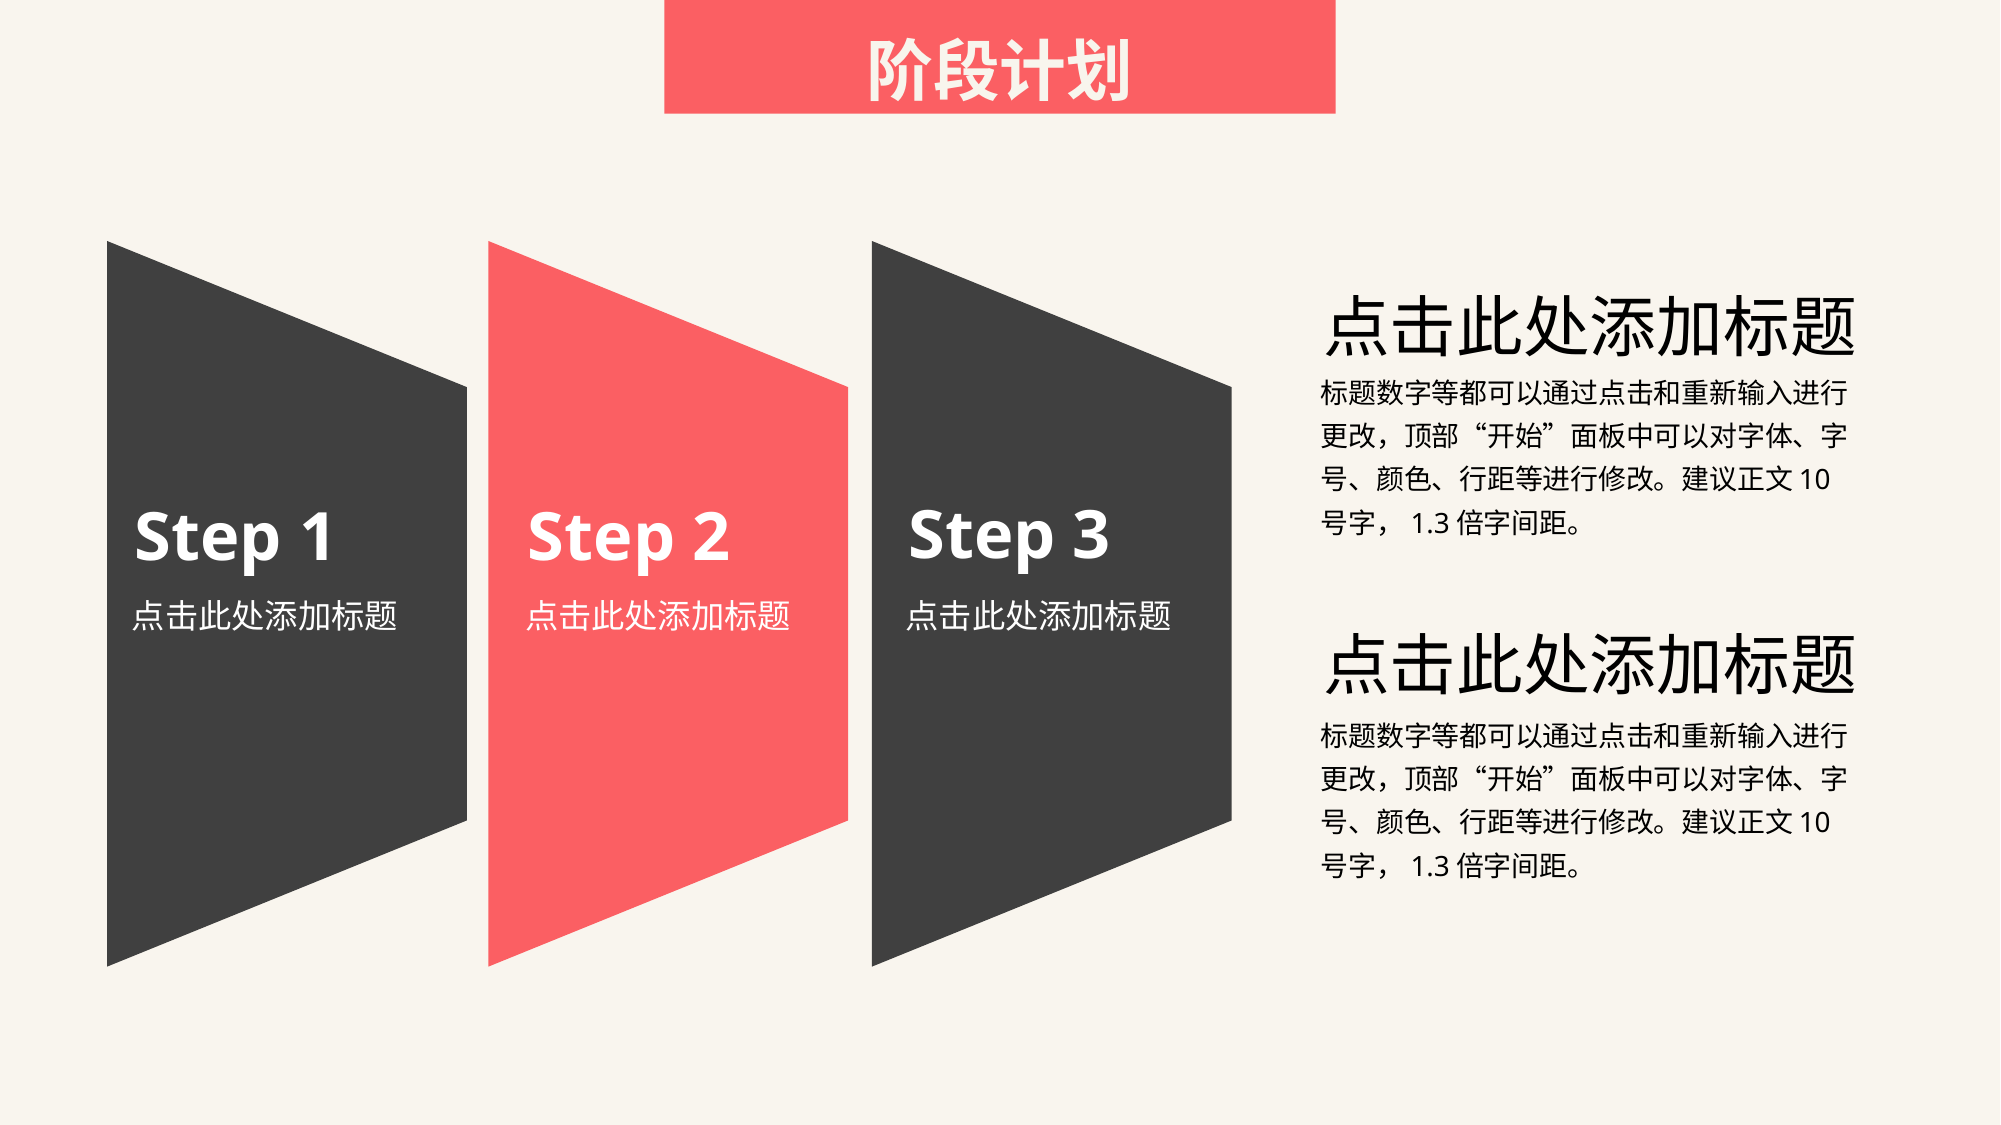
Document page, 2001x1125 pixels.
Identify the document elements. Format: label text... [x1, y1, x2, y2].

text_box [107, 240, 467, 967]
text_box 点击此处添加标题 [1308, 615, 1873, 711]
text_box Step 2 [513, 486, 746, 581]
text_box 点击此处添加标题 [890, 587, 1187, 643]
list 阶段计划 [664, 0, 1336, 114]
text_box 点击此处添加标题 [510, 587, 806, 643]
text_box Step 1 [119, 485, 353, 581]
text_box 点击此处添加标题 [1308, 277, 1873, 372]
text_box [488, 240, 849, 967]
text_box 标题数字等都可以通过点击和重新输入进行更改，顶部“开始”面板中可以对字体、字号、颜色、行距等进行修改。建议正文10号字，1.3倍字间距。 [1305, 701, 1878, 890]
text_box [871, 240, 1232, 967]
text_box 点击此处添加标题 [117, 587, 413, 643]
text_box Step 3 [893, 484, 1127, 580]
text_box 标题数字等都可以通过点击和重新输入进行更改，顶部“开始”面板中可以对字体、字号、颜色、行距等进行修改。建议正文10号字，1.3倍字间距。 [1305, 358, 1878, 547]
